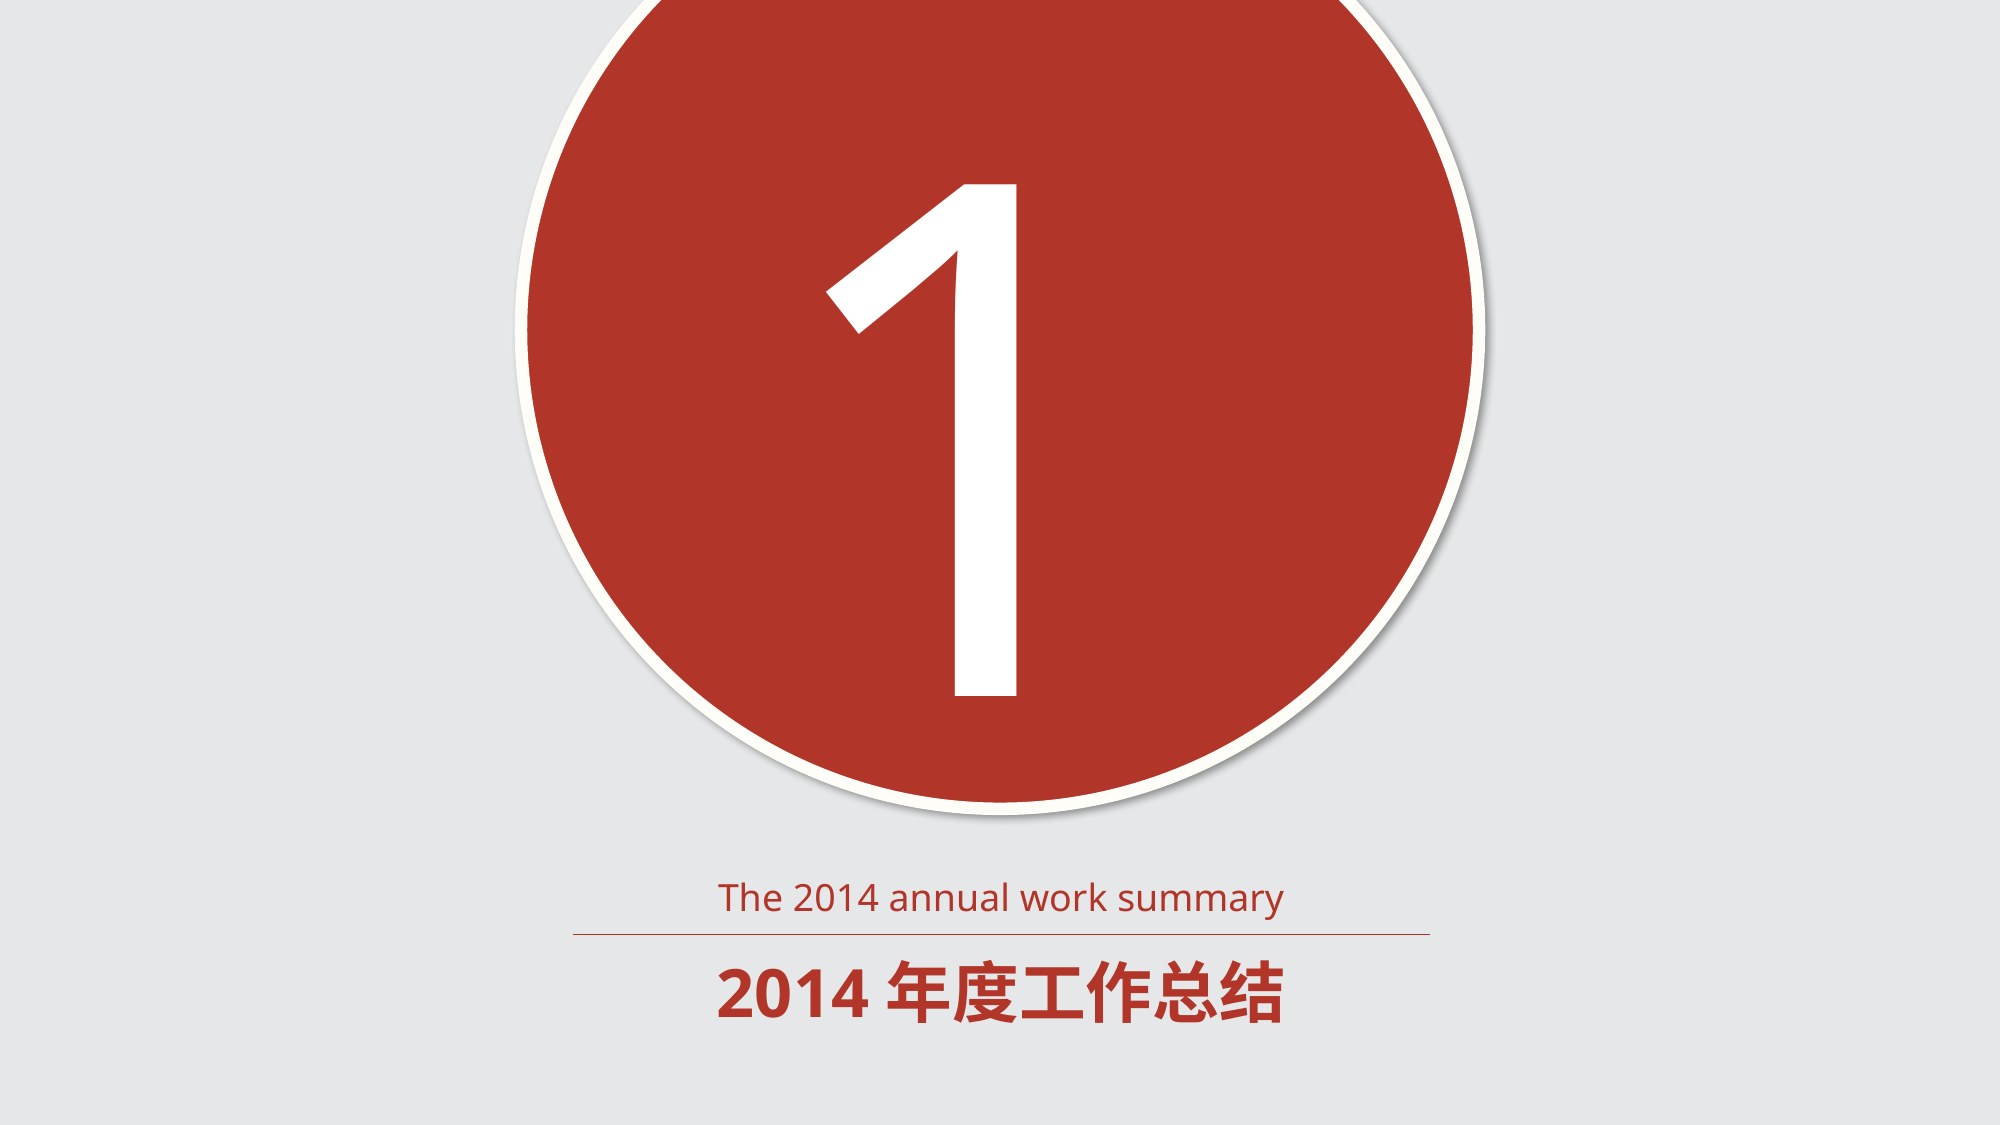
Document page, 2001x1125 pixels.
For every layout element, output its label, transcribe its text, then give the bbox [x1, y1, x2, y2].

text_box The 2014 annual work summary [703, 866, 1300, 927]
text_box 2014年度工作总结 [701, 943, 1302, 1039]
text_box 1 [747, 0, 1187, 848]
text_box [1187, 0, 1481, 772]
text_box [519, 0, 747, 738]
